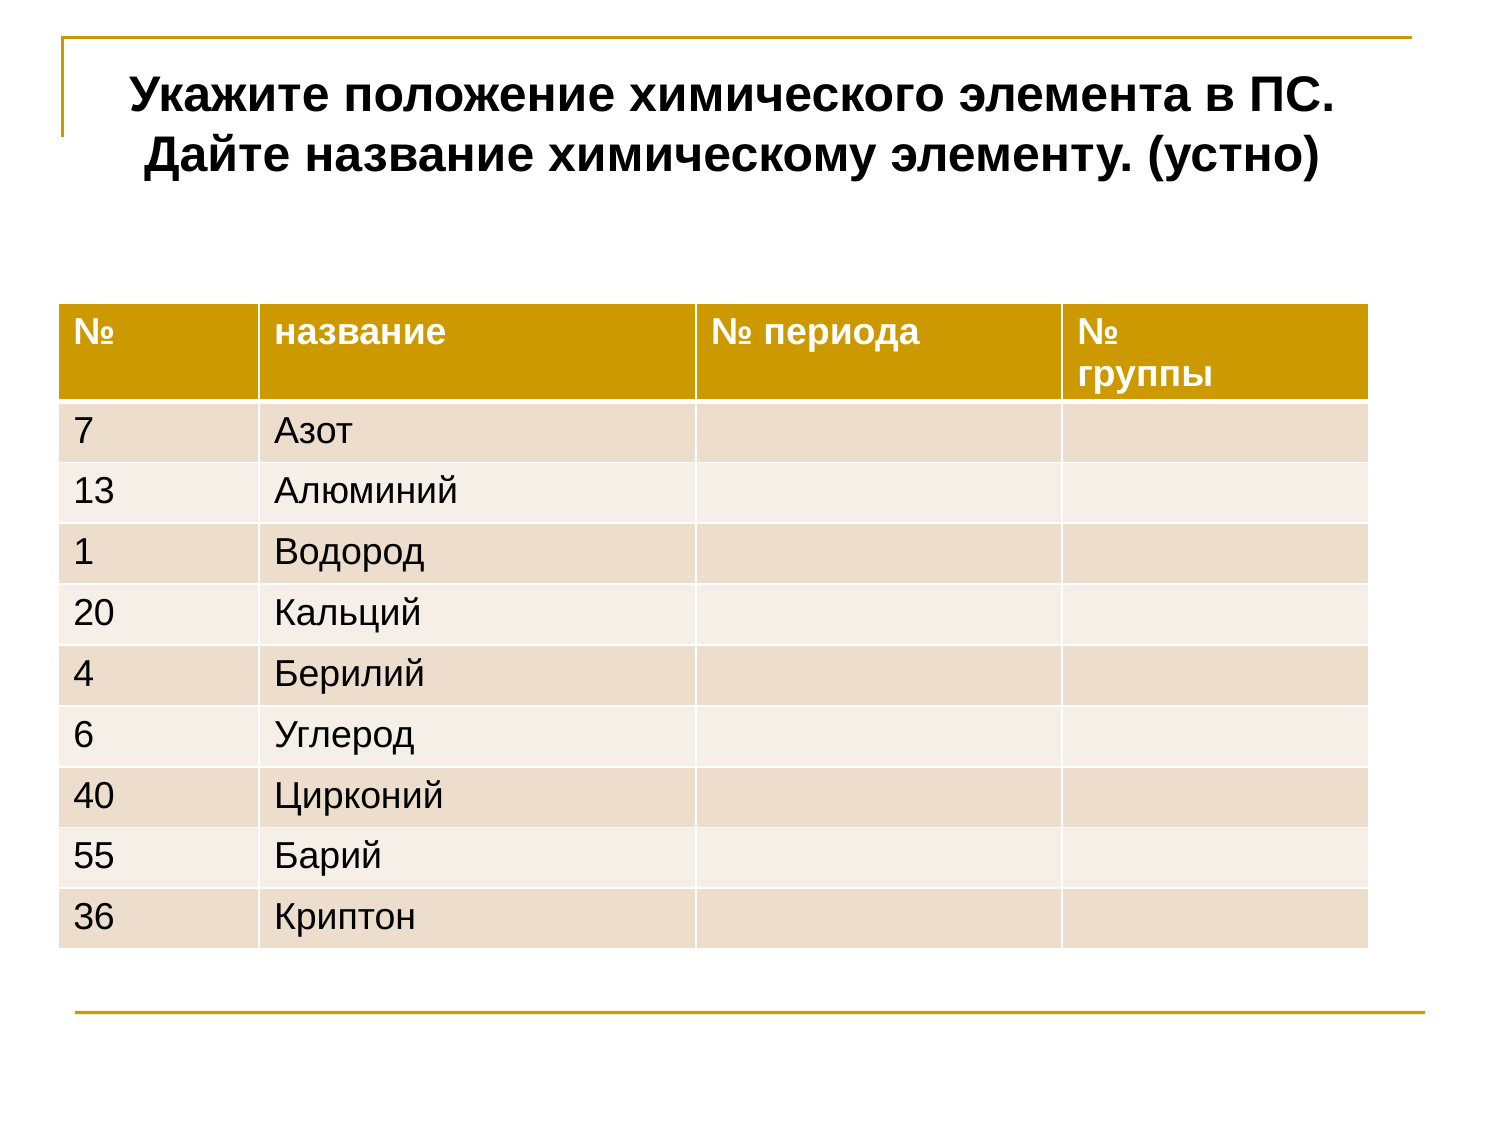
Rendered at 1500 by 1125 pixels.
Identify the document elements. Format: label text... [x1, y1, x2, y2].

table_cell Барий [260, 828, 695, 887]
table_cell Цирконий [260, 768, 695, 827]
table_cell [1063, 585, 1368, 644]
table_cell 40 [59, 768, 258, 827]
table_cell [1063, 828, 1368, 887]
table_cell [697, 707, 1061, 766]
table_cell 1 [59, 524, 258, 583]
table_cell Алюминий [260, 463, 695, 522]
table_cell [697, 768, 1061, 827]
table_cell Криптон [260, 889, 695, 948]
table_cell Углерод [260, 707, 695, 766]
table_cell [697, 585, 1061, 644]
table_header № группы [1063, 304, 1368, 399]
table_cell [697, 646, 1061, 705]
table_cell Кальций [260, 585, 695, 644]
table_cell 36 [59, 889, 258, 948]
table_cell [1063, 646, 1368, 705]
table_header № [59, 304, 258, 399]
table_cell [697, 524, 1061, 583]
table_cell [1063, 524, 1368, 583]
table_header название [260, 304, 695, 399]
table_cell [1063, 707, 1368, 766]
table_cell 4 [59, 646, 258, 705]
text_box Укажите положение химического элемента в ПС. Дайте название химическому элементу. (устно) [53, 54, 1412, 190]
table_cell [1063, 463, 1368, 522]
table_cell [1063, 889, 1368, 948]
table_header № периода [697, 304, 1061, 399]
table_cell 7 [59, 404, 258, 462]
table_cell 6 [59, 707, 258, 766]
table_cell 13 [59, 463, 258, 522]
table_cell [697, 463, 1061, 522]
table_cell [1063, 768, 1368, 827]
table_cell 20 [59, 585, 258, 644]
table_cell Водород [260, 524, 695, 583]
table_cell [697, 404, 1061, 462]
table_cell Азот [260, 404, 695, 462]
table_cell Берилий [260, 646, 695, 705]
table_cell [1063, 404, 1368, 462]
table_cell [697, 828, 1061, 887]
table_cell 55 [59, 828, 258, 887]
table_cell [697, 889, 1061, 948]
